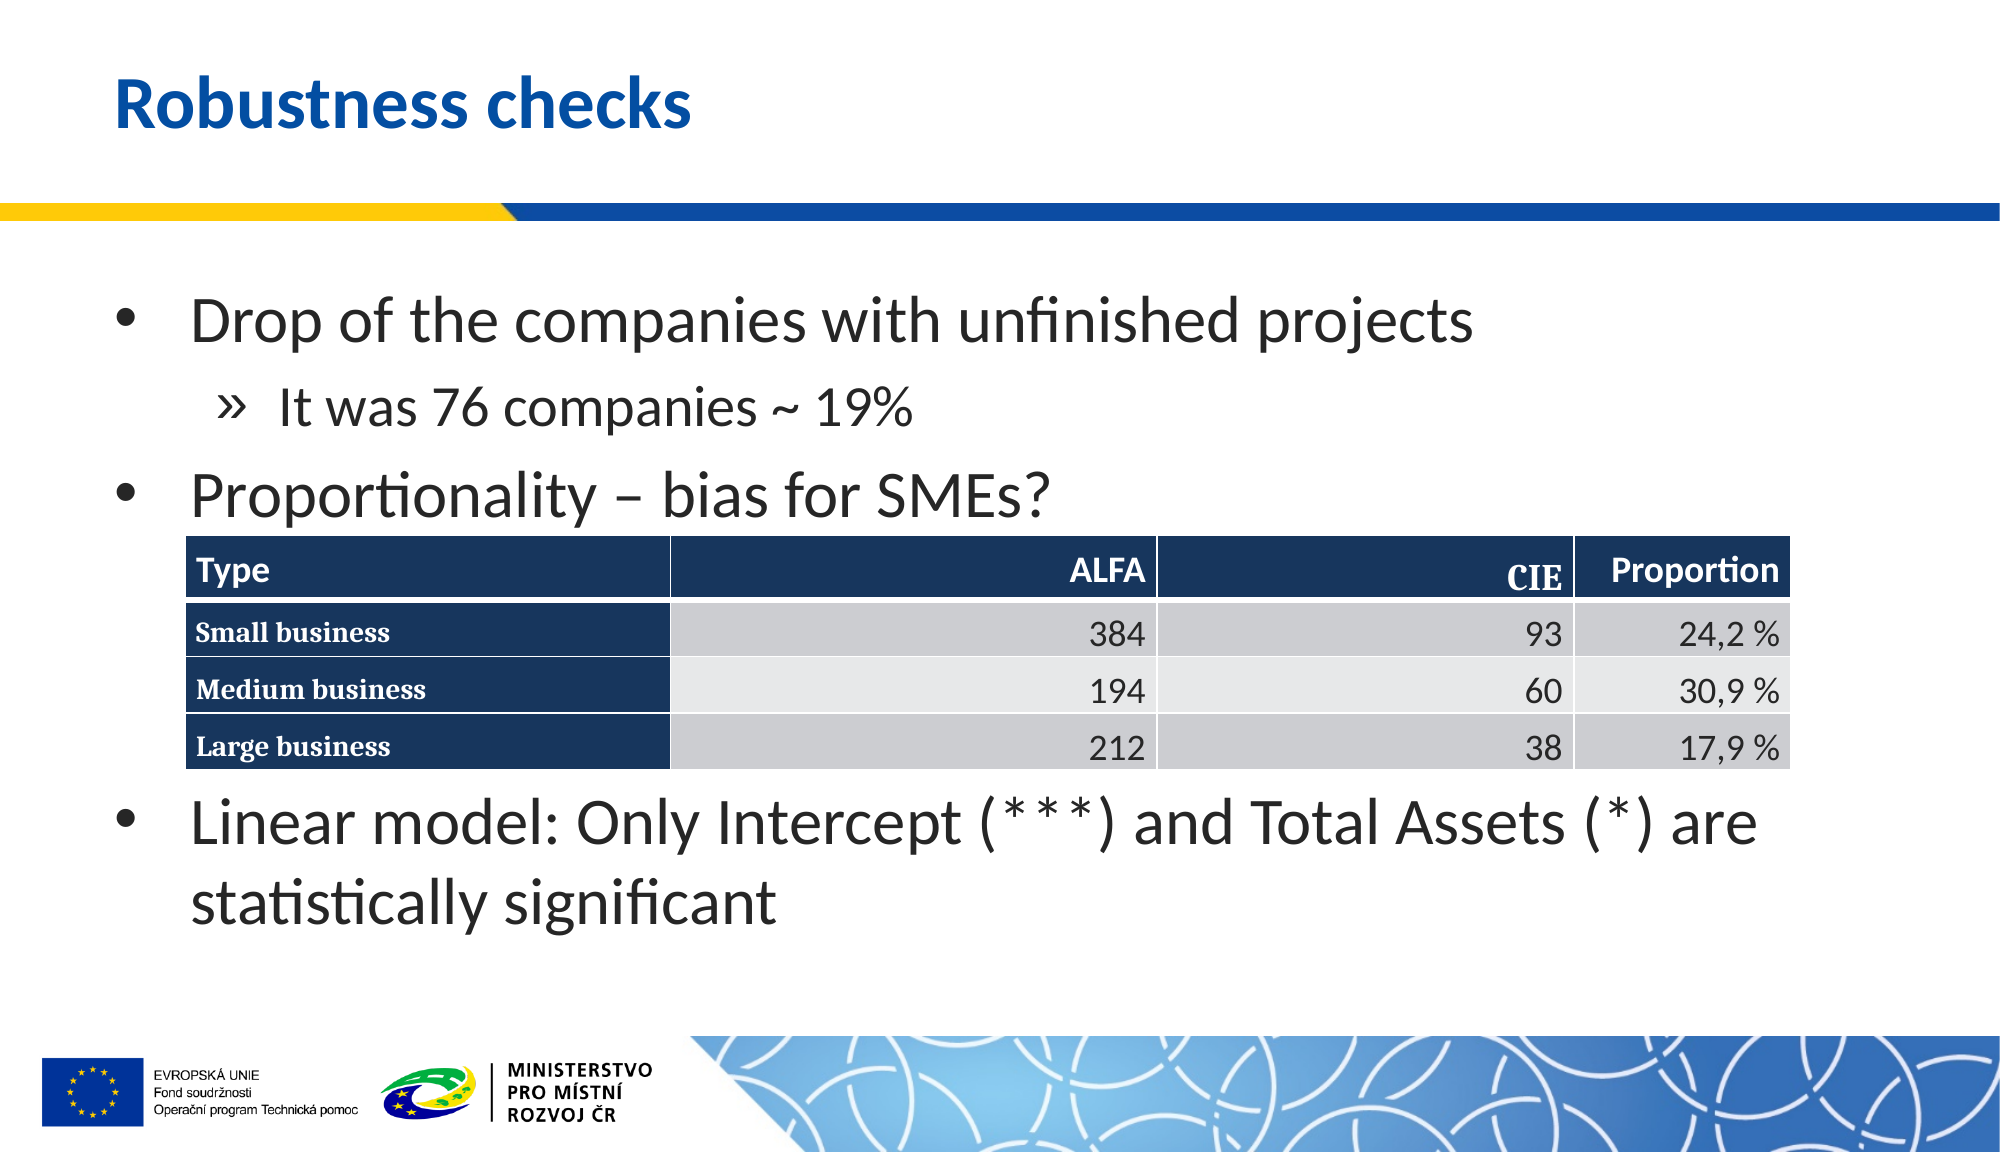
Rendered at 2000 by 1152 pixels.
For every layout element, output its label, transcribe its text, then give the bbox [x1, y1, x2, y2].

picture [19, 1035, 674, 1149]
table_cell 60 [1158, 657, 1573, 712]
table_cell Small business [186, 603, 670, 656]
table_cell Medium business [186, 657, 670, 712]
table_cell 194 [671, 657, 1156, 712]
picture [0, 203, 2000, 221]
table_header Proportion [1575, 536, 1790, 597]
table_header CIE [1158, 536, 1573, 597]
table_cell 212 [671, 714, 1156, 769]
table_cell 93 [1158, 603, 1573, 656]
table_cell 30,9 % [1575, 657, 1790, 712]
table_cell 17,9 % [1575, 714, 1790, 769]
table_header Type [186, 536, 670, 597]
table_cell 24,2 % [1575, 603, 1790, 656]
title Robustness checks [99, 46, 1900, 198]
picture [680, 1036, 2000, 1152]
table_cell Large business [186, 714, 670, 769]
table_cell 384 [671, 603, 1156, 656]
list Drop of the companies with unfinished projects It was 76 companies ~ 19% Proportionality – bias for SMEs? Linear model: Only Intercept (***) and Total Assets (*) are statistically significant [99, 268, 1900, 1029]
table_header ALFA [671, 536, 1156, 597]
table_cell 38 [1158, 714, 1573, 769]
